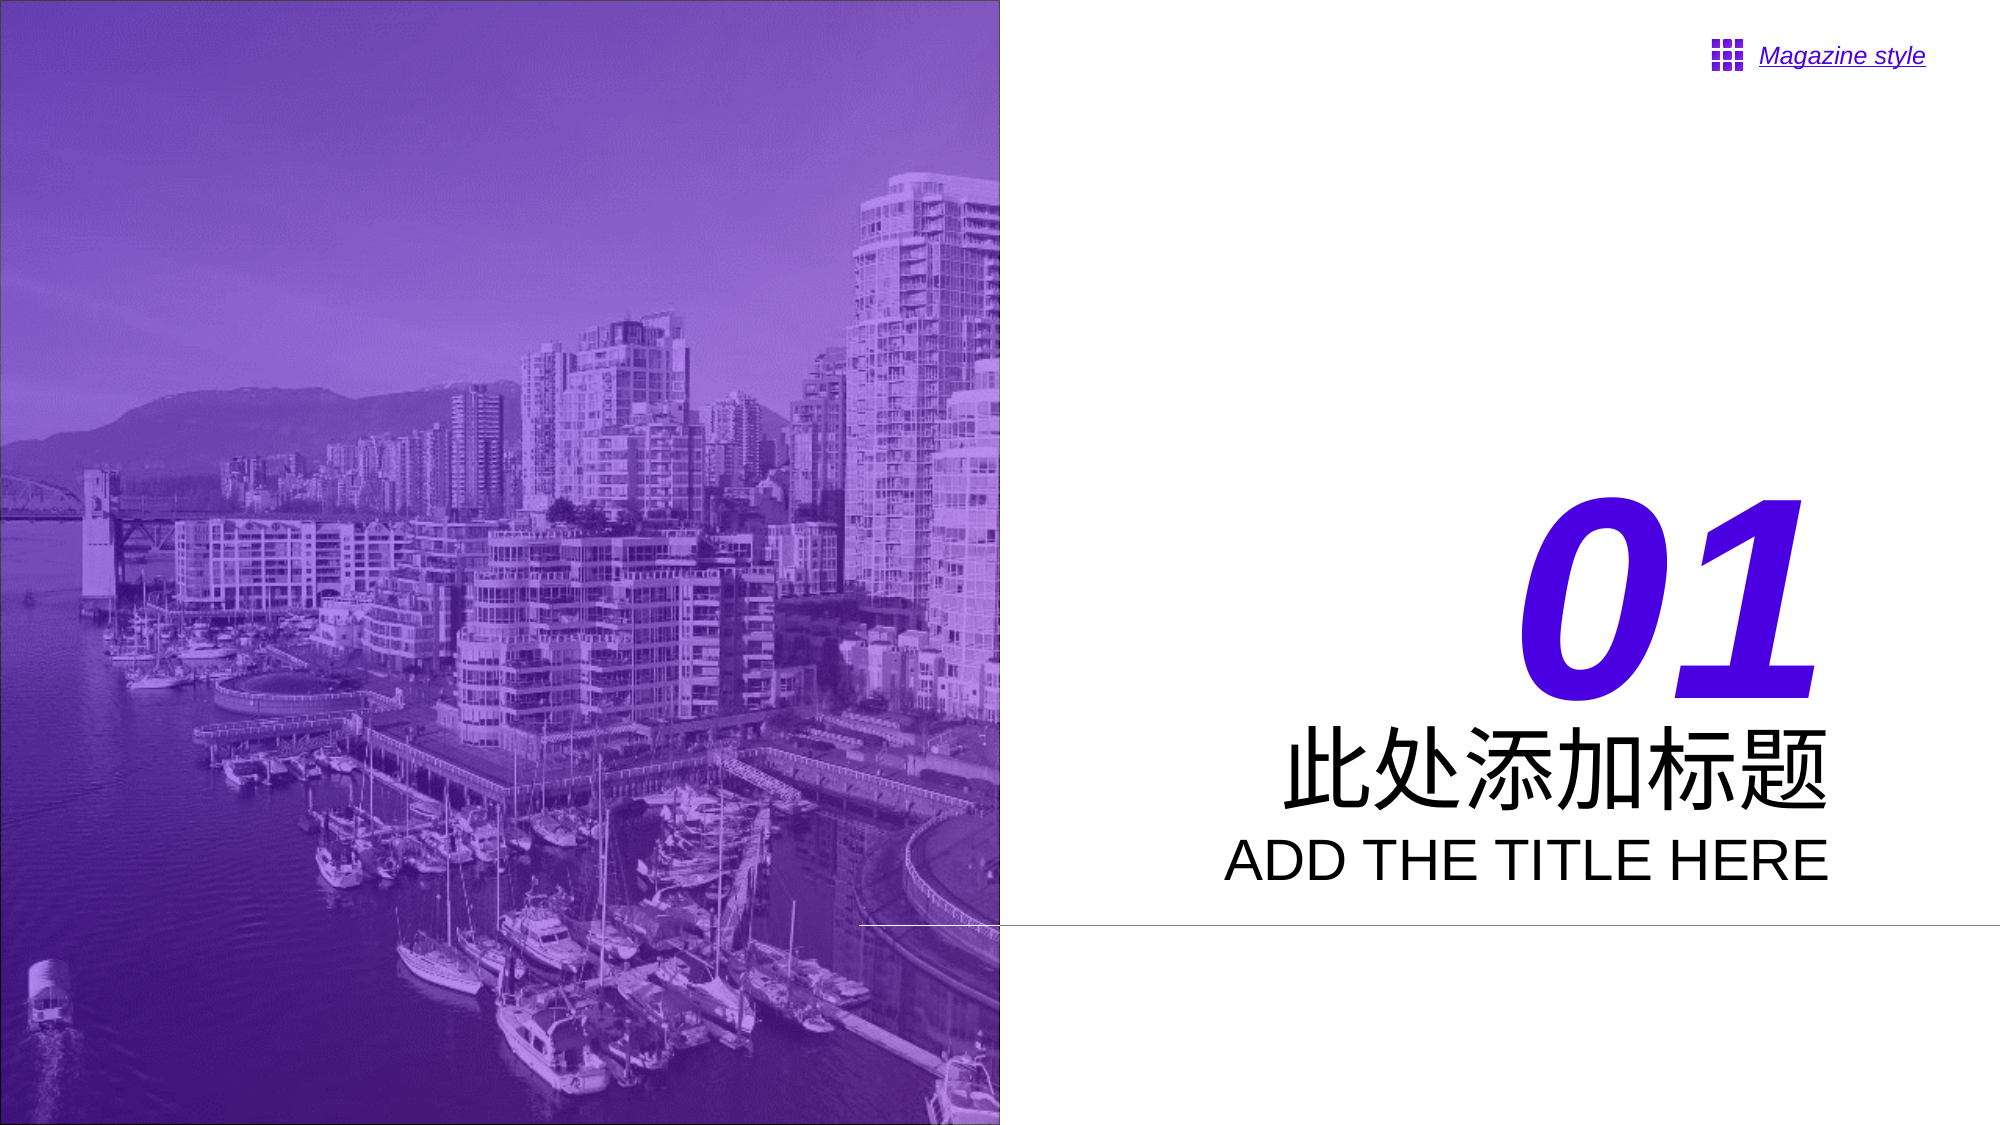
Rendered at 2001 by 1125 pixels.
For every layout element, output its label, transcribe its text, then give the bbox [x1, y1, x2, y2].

text_box 此处添加标题 ADD THE TITLE HERE [1158, 704, 1846, 900]
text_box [1711, 32, 1964, 78]
text_box 01 [1365, 404, 1846, 764]
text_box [0, 0, 1000, 1125]
